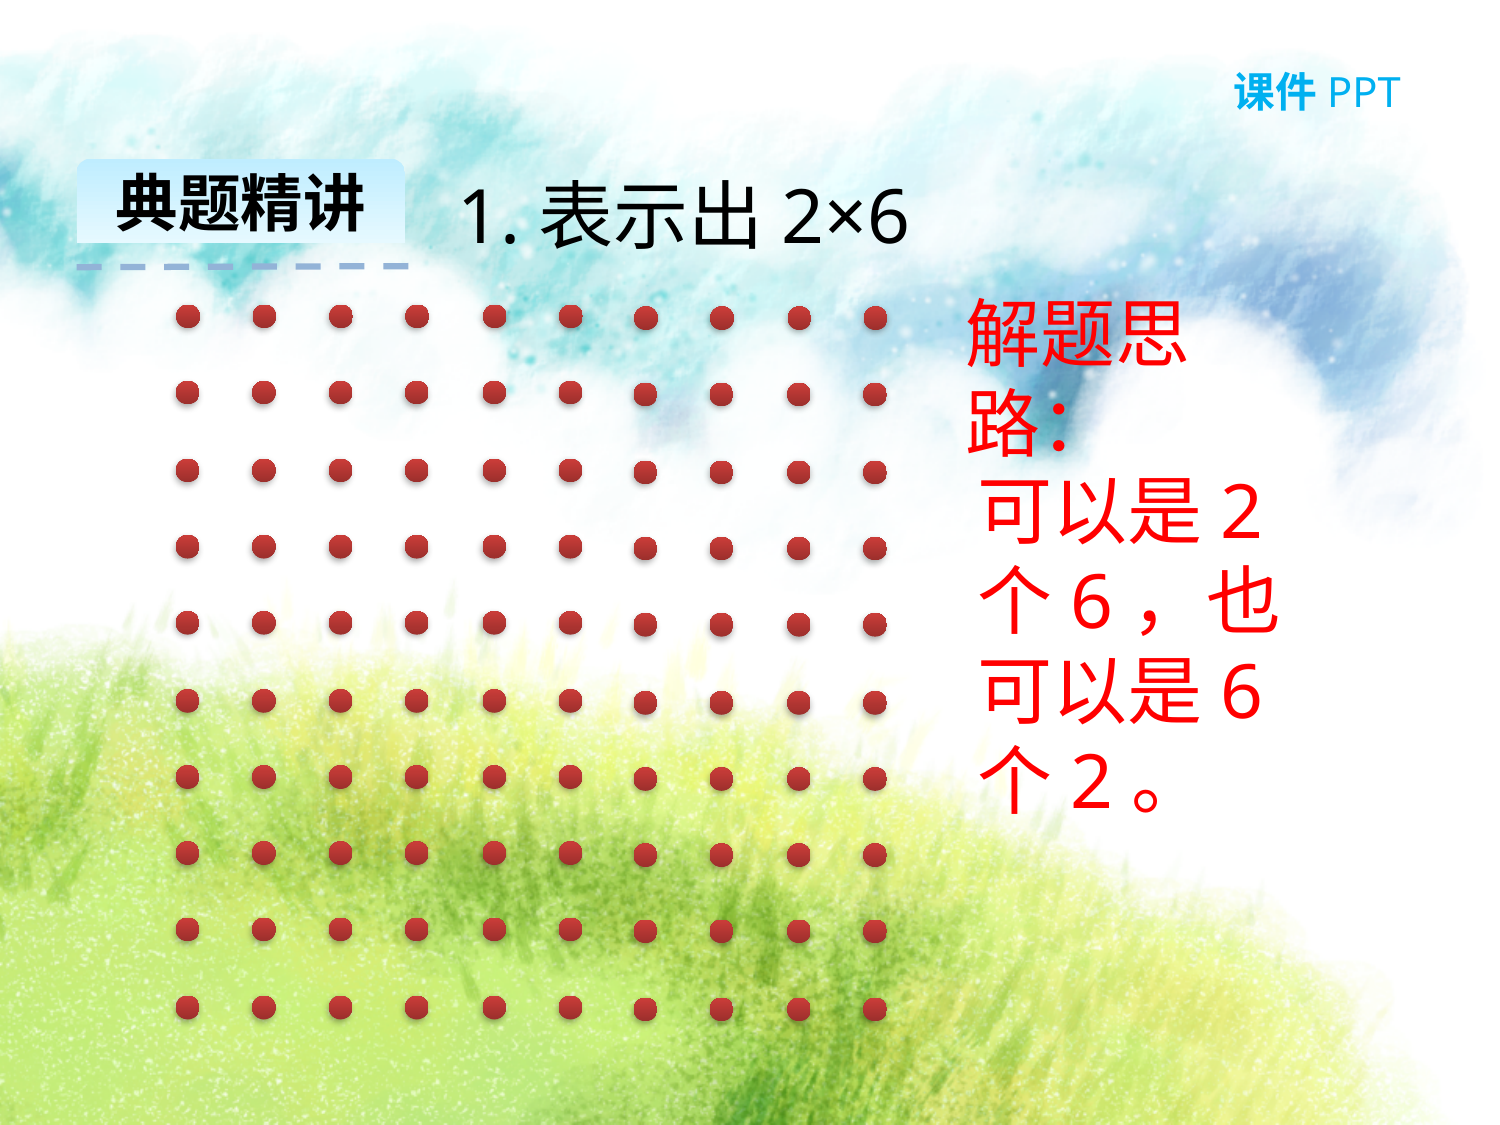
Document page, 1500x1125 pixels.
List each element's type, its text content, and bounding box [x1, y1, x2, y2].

text_box 典题精讲 [76, 158, 405, 244]
text_box 课件PPT [1218, 58, 1418, 124]
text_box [175, 304, 888, 1022]
text_box 1.表示出2×6 [442, 160, 926, 266]
text_box 解题思路： [950, 279, 1341, 474]
picture [0, 0, 1500, 1125]
text_box 可以是2个6，也可以是6个2。 [962, 456, 1353, 831]
